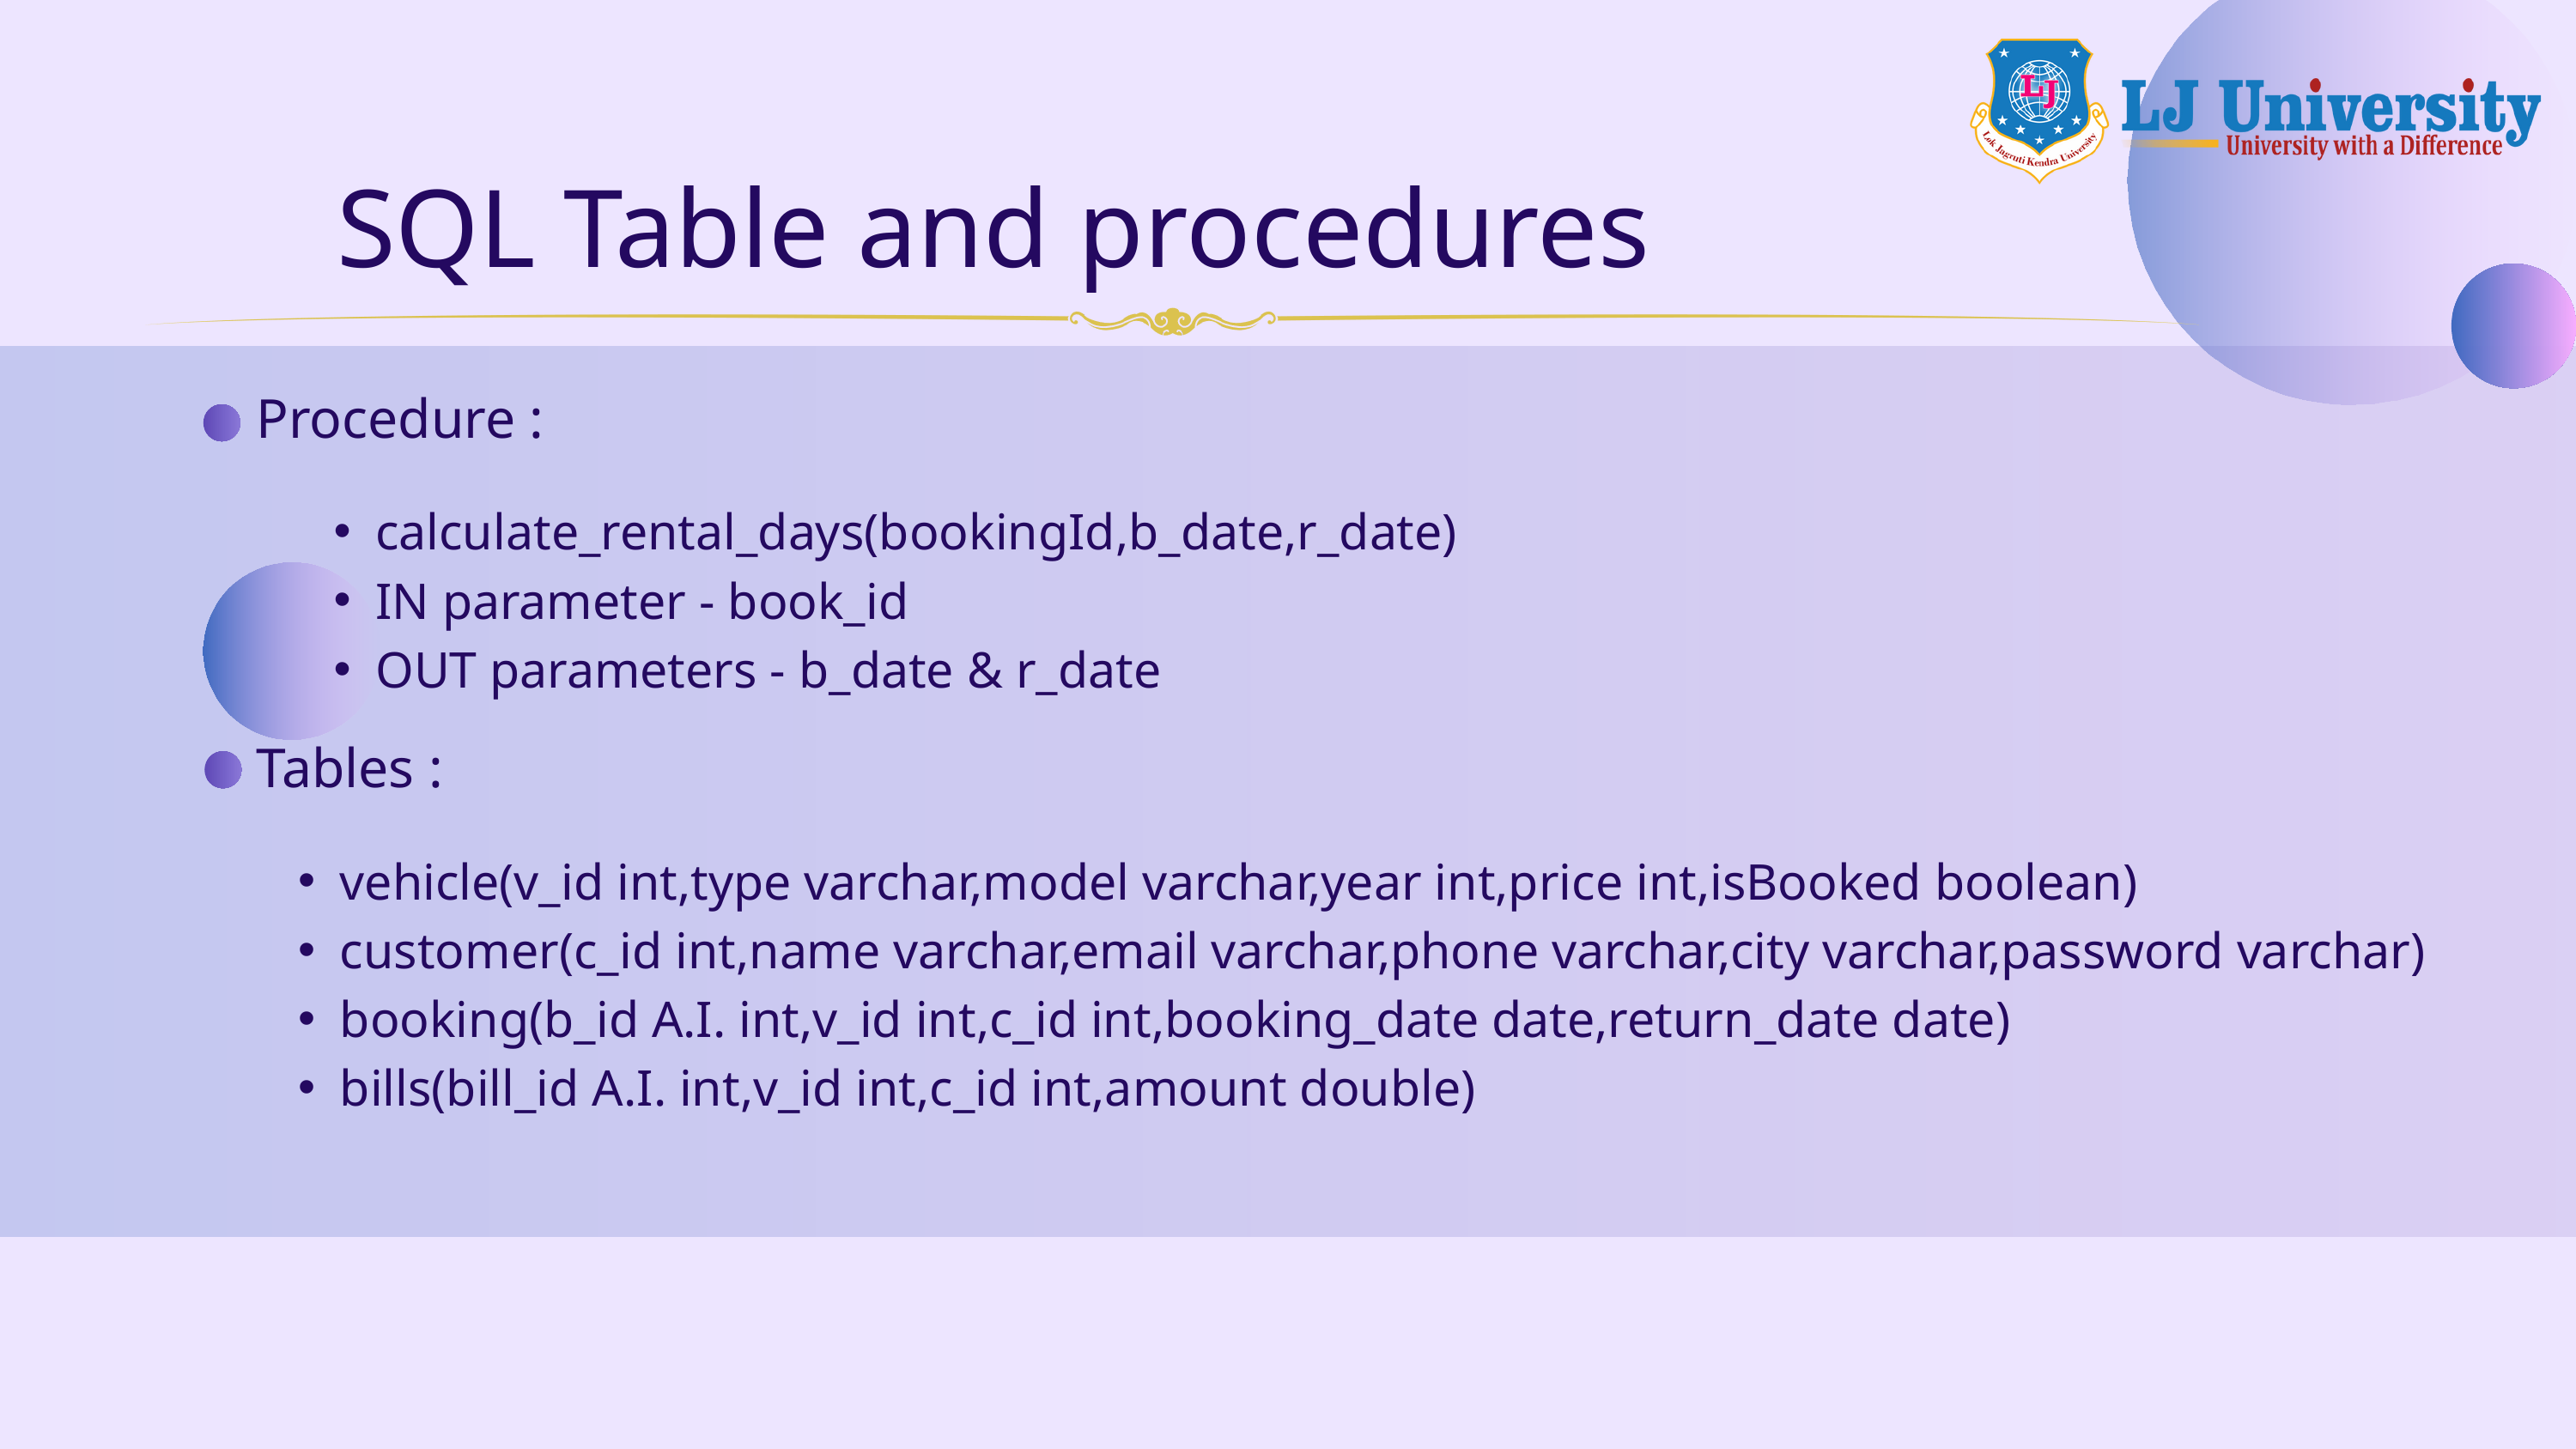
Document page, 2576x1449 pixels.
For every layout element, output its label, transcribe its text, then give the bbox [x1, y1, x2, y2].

text_box [1970, 39, 2123, 185]
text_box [0, 346, 2576, 1238]
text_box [2127, 0, 2576, 405]
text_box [203, 561, 381, 740]
text_box [144, 306, 2123, 338]
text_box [2451, 263, 2576, 389]
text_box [203, 403, 241, 442]
text_box SQL Table and procedures [337, 203, 2123, 289]
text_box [204, 750, 242, 789]
